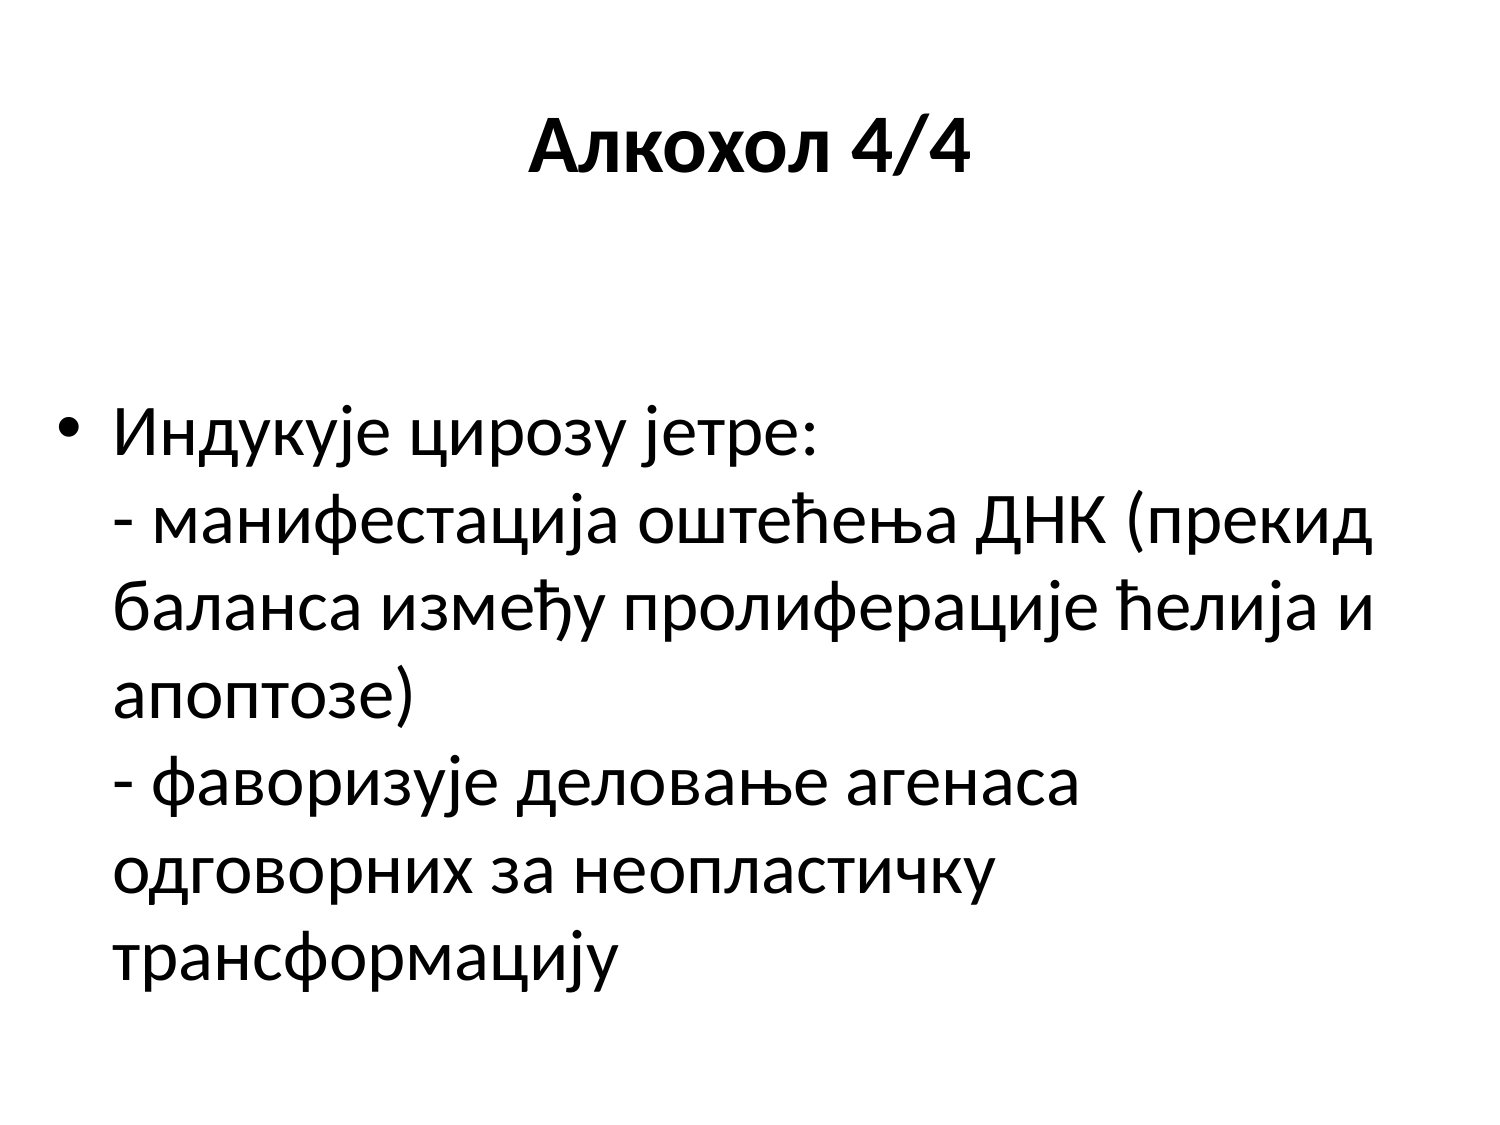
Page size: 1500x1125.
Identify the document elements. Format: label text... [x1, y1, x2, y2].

title Алкохол 4/4 [75, 45, 1425, 233]
list Индукује цирозу јетре: - манифестација оштећења ДНК (прекид баланса између пролиферације ћелија и апоптозе) - фаворизује деловање агенаса одговорних за неопластичку трансформацију [41, 375, 1459, 1118]
